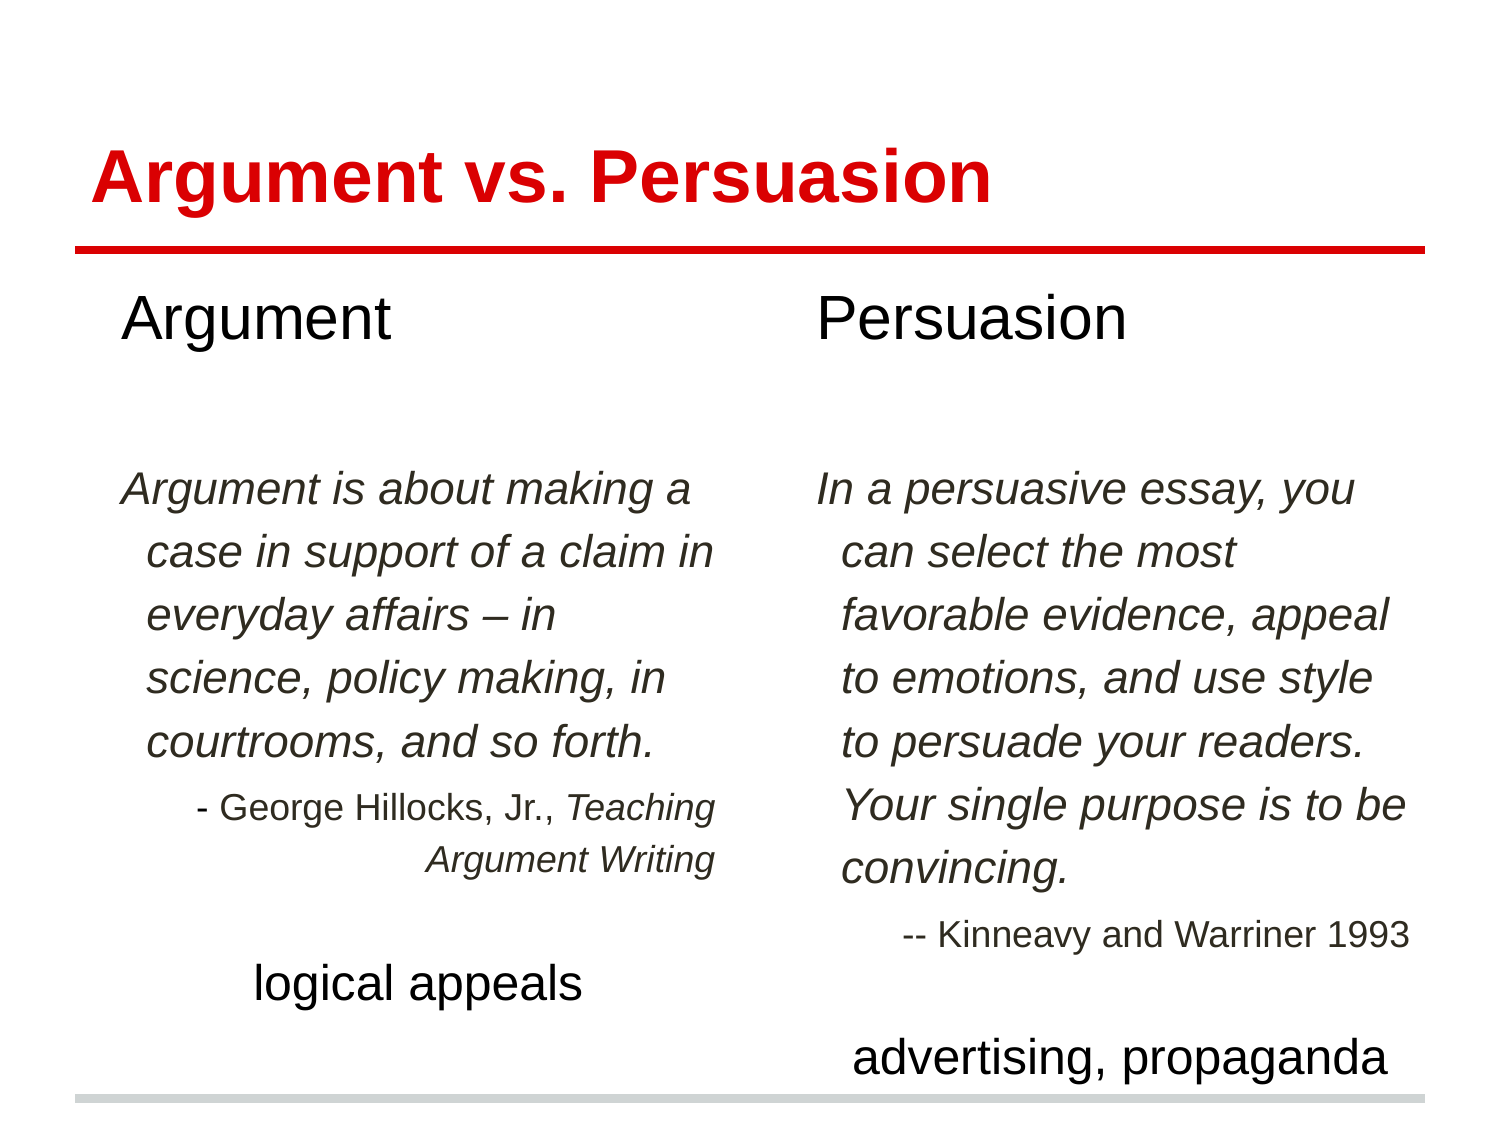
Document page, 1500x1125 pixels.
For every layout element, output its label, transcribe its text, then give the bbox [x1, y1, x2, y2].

list Argument Argument is about making a case in support of a claim in everyday affairs – in science, policy making, in courtrooms, and so forth. - George Hillocks, Jr., Teaching Argument Writing logical appeals [75, 262, 731, 1078]
list Persuasion In a persuasive essay, you can select the most favorable evidence, appeal to emotions, and use style to persuade your readers. Your single purpose is to be convincing. -- Kinneavy and Warriner 1993 advertising, propaganda [769, 262, 1425, 1078]
title Argument vs. Persuasion [75, 45, 1425, 233]
